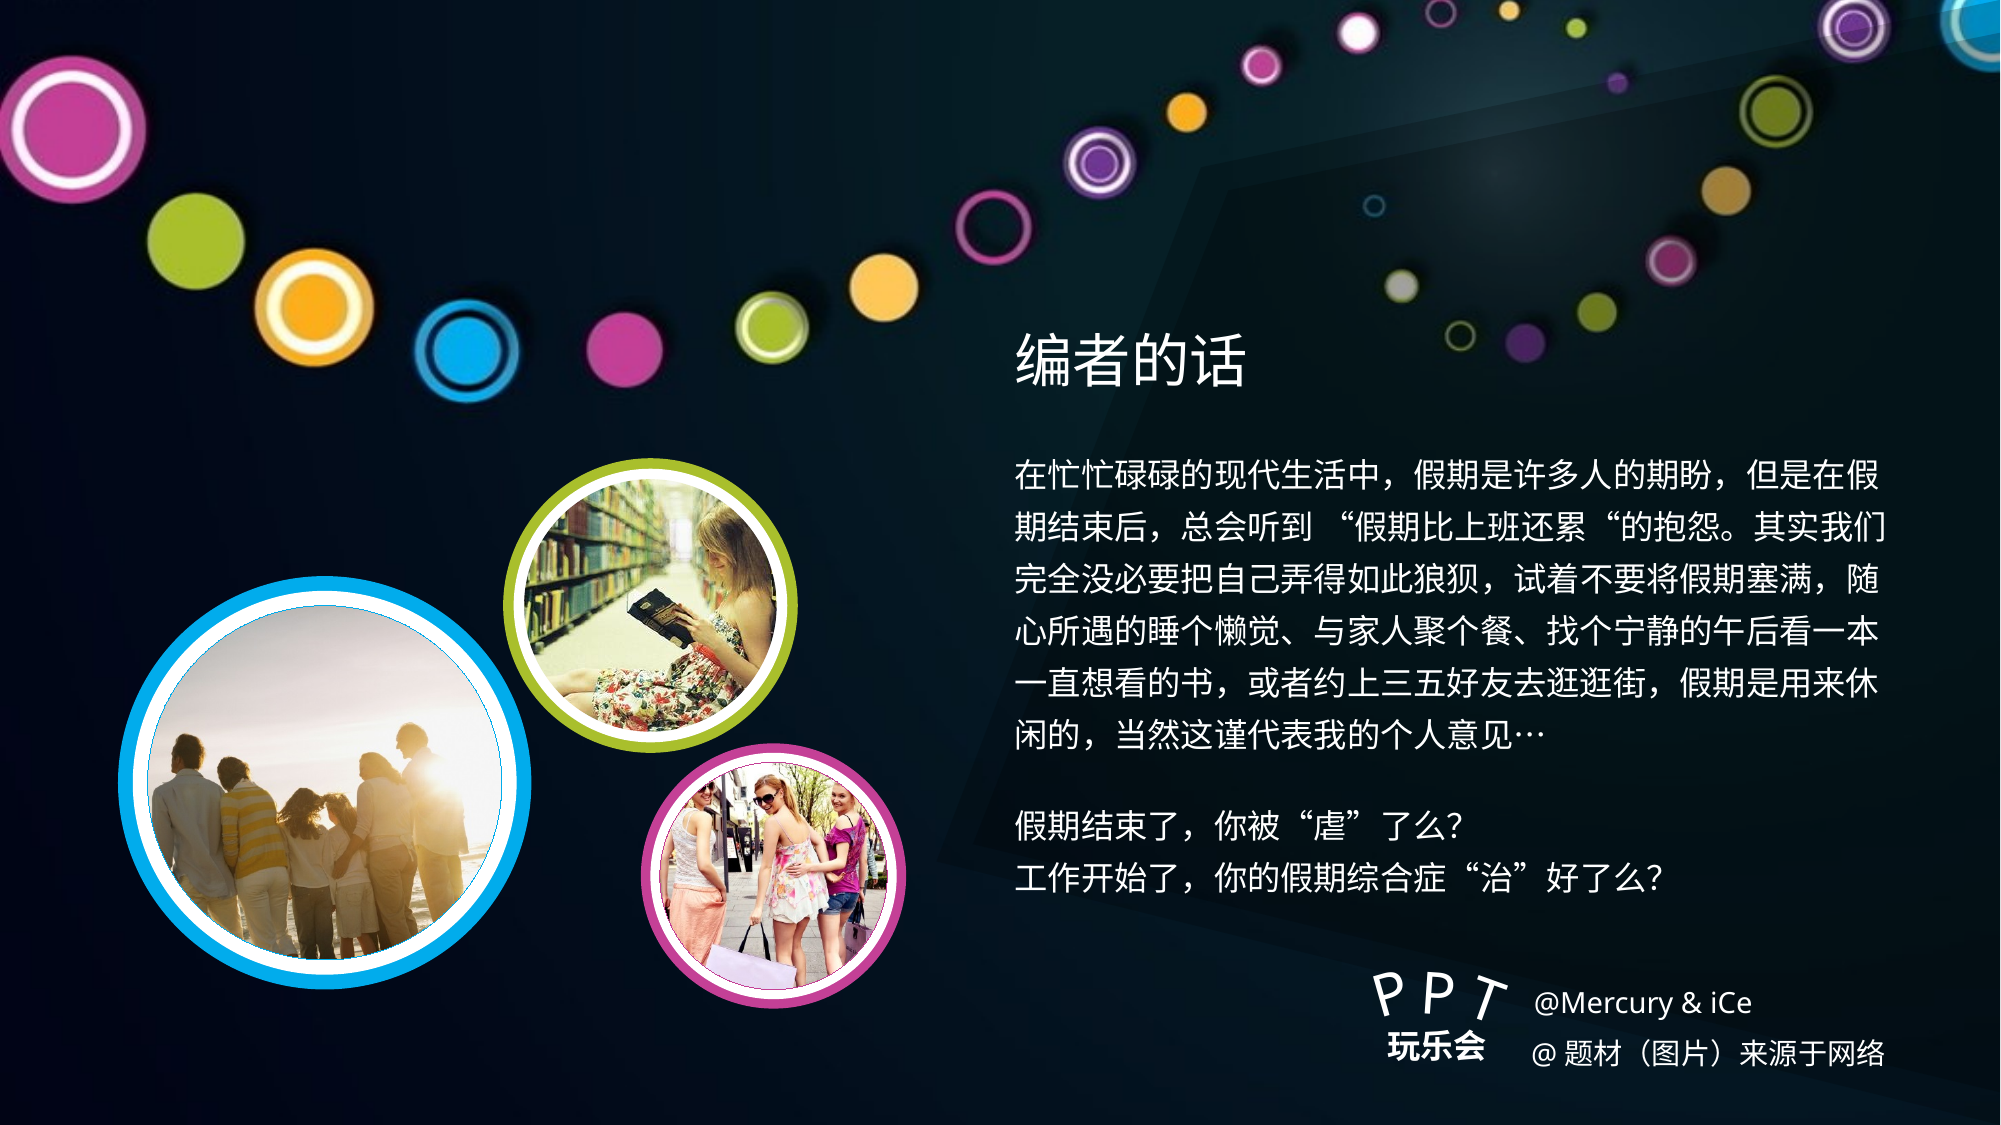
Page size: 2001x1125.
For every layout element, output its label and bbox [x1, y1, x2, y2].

picture [0, 0, 936, 1125]
text_box [503, 458, 798, 753]
text_box [640, 743, 907, 1009]
text_box [936, 0, 2000, 1125]
text_box [1324, 948, 1901, 1079]
text_box [117, 576, 532, 990]
